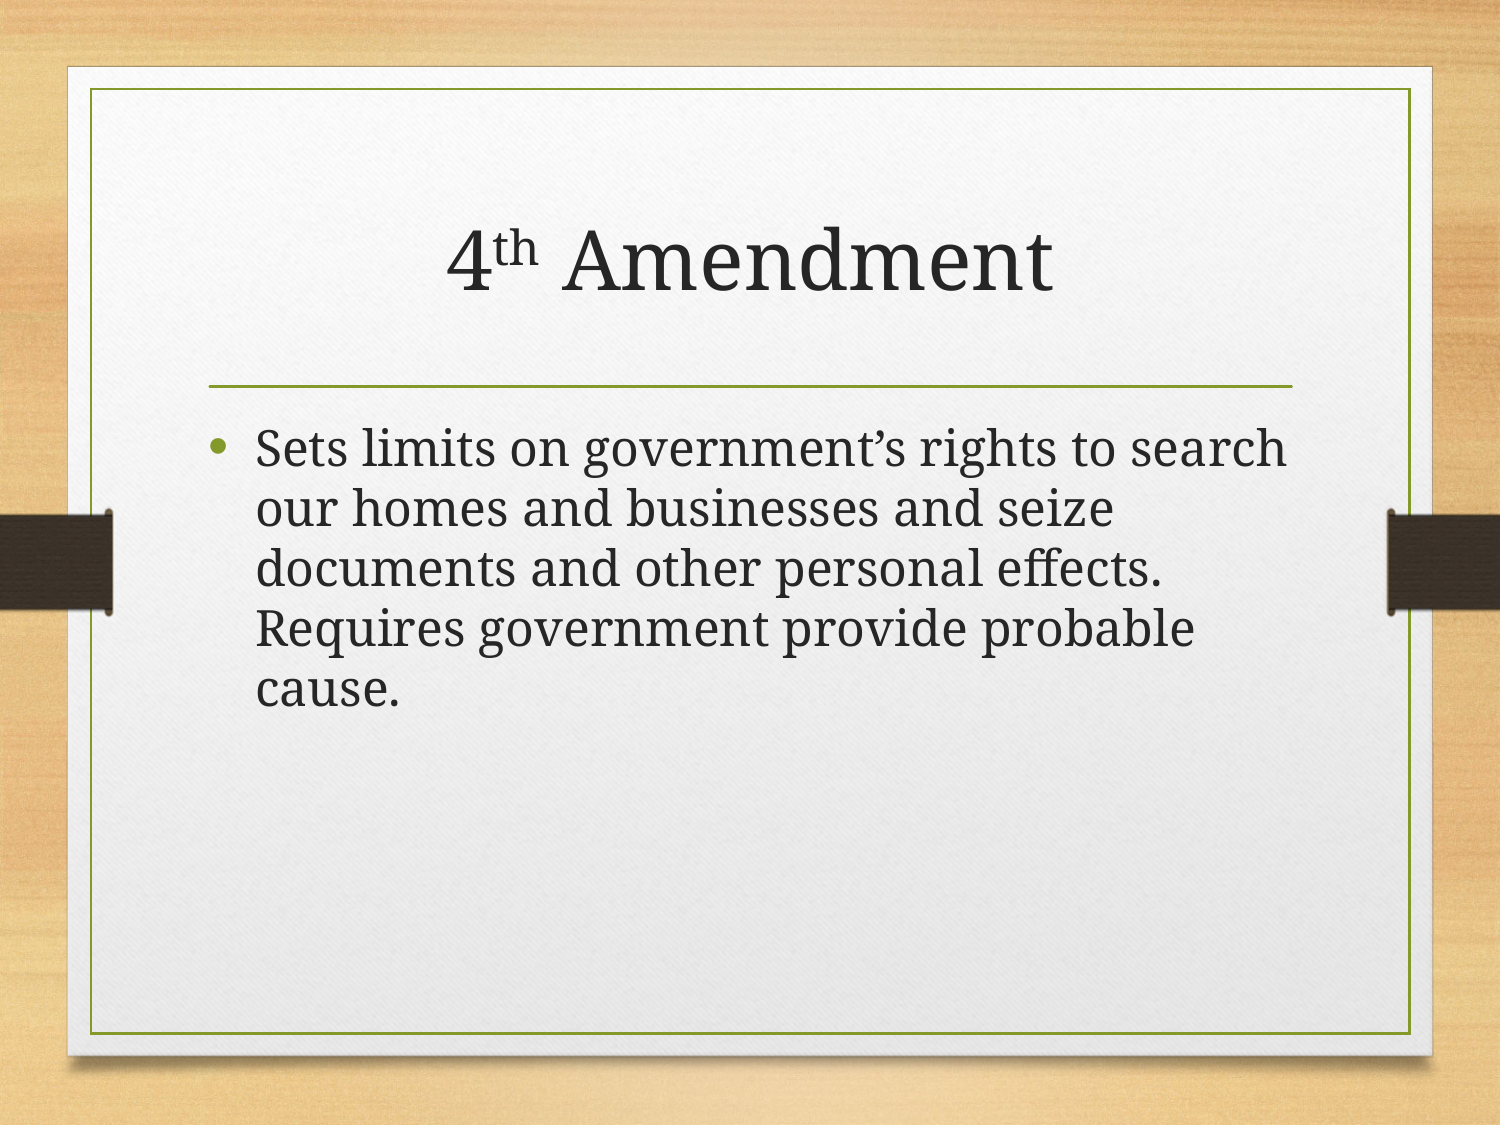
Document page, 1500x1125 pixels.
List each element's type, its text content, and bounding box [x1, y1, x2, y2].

title 4th Amendment [193, 150, 1309, 365]
picture [0, 0, 1500, 1125]
list Sets limits on government’s rights to search our homes and businesses and seize documents and other personal effects. Requires government provide probable cause. [193, 408, 1309, 974]
